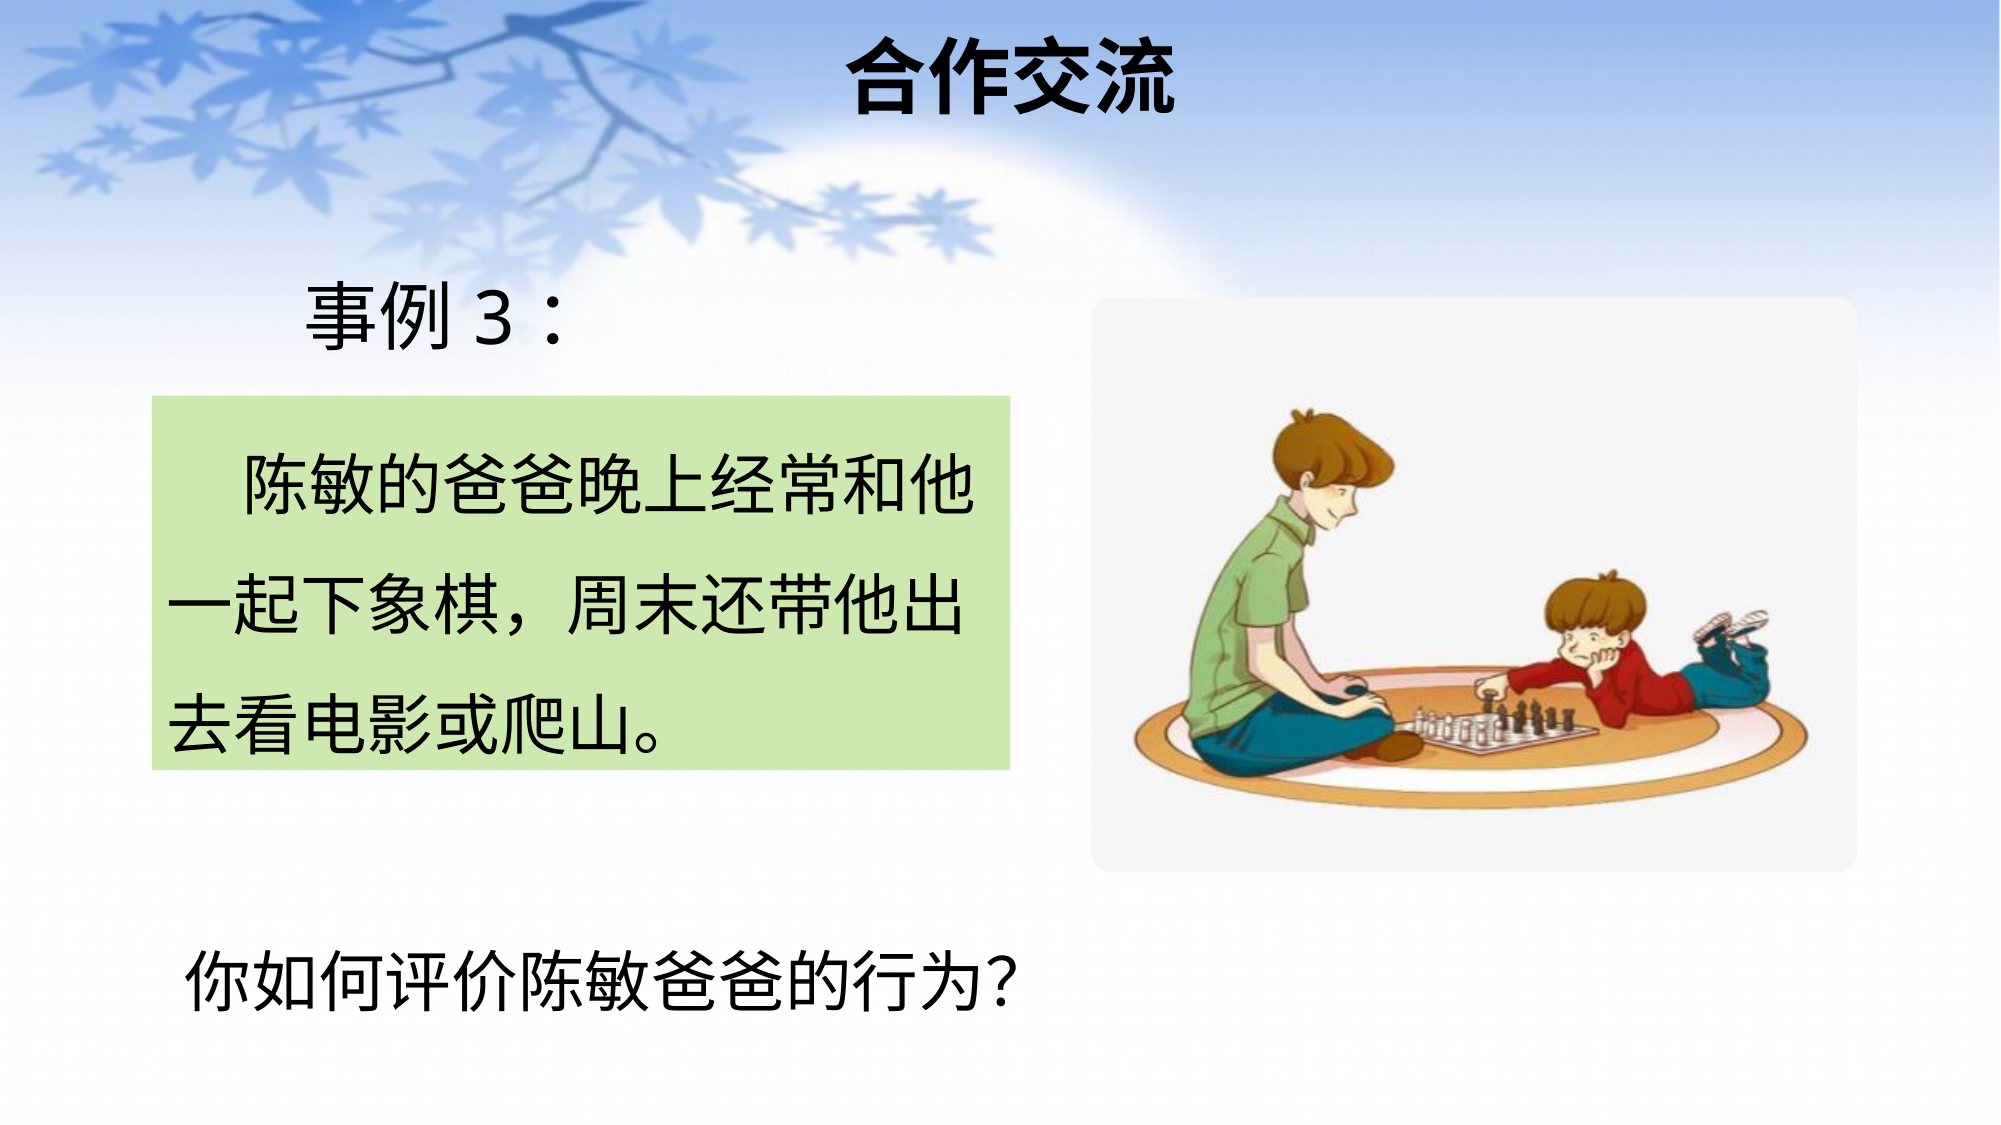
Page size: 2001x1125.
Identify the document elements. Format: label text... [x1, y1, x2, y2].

text_box 事例3： [288, 262, 706, 367]
picture [0, 0, 2001, 1125]
text_box 合作交流 [10, 16, 2000, 132]
text_box 你如何评价陈敏爸爸的行为？ [93, 892, 1106, 1028]
text_box 陈敏的爸爸晚上经常和他一起下象棋，周末还带他出去看电影或爬山。 [151, 395, 1011, 771]
